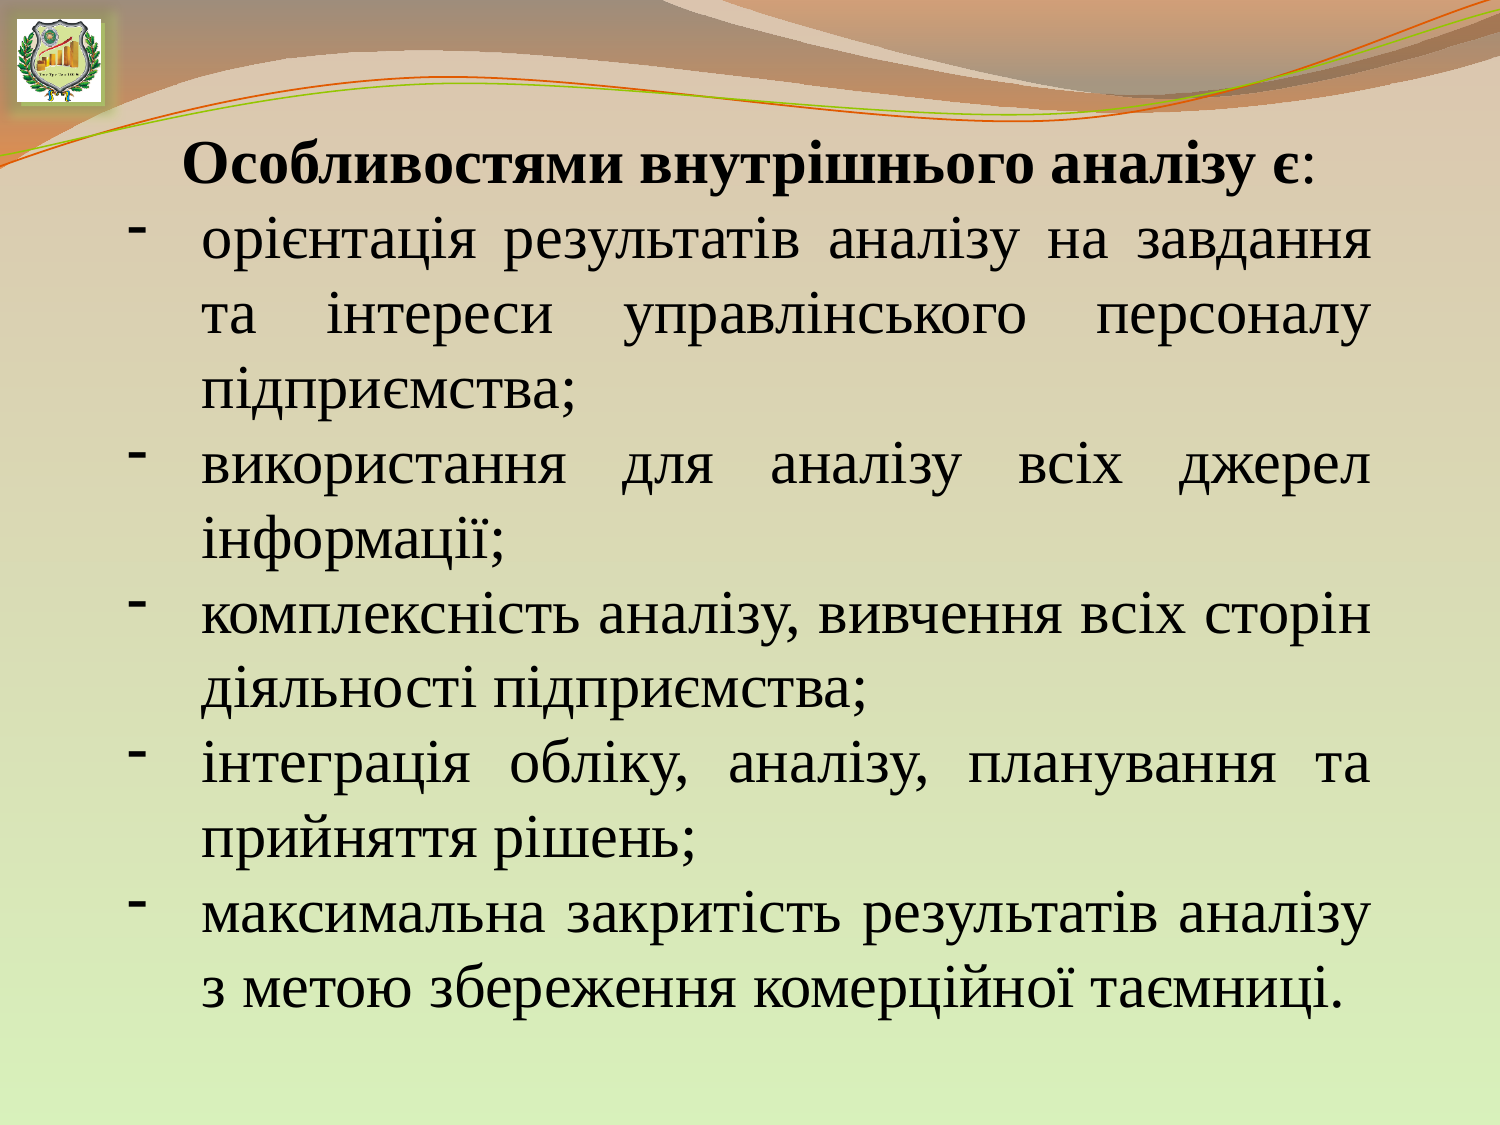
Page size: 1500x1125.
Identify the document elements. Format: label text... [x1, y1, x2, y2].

text_box Особливостями внутрішнього аналізу є: орієнтація результатів аналізу на завдання та інтереси управлінського персоналу підприємства; використання для аналізу всіх джерел інформації; комплексність аналізу, вивчення всіх сторін діяльності підприємства; інтеграція обліку, аналізу, планування та прийняття рішень; максимальна закритість результатів аналізу з метою збереження комерційної таємниці. [112, 113, 1388, 1028]
picture [17, 18, 101, 102]
